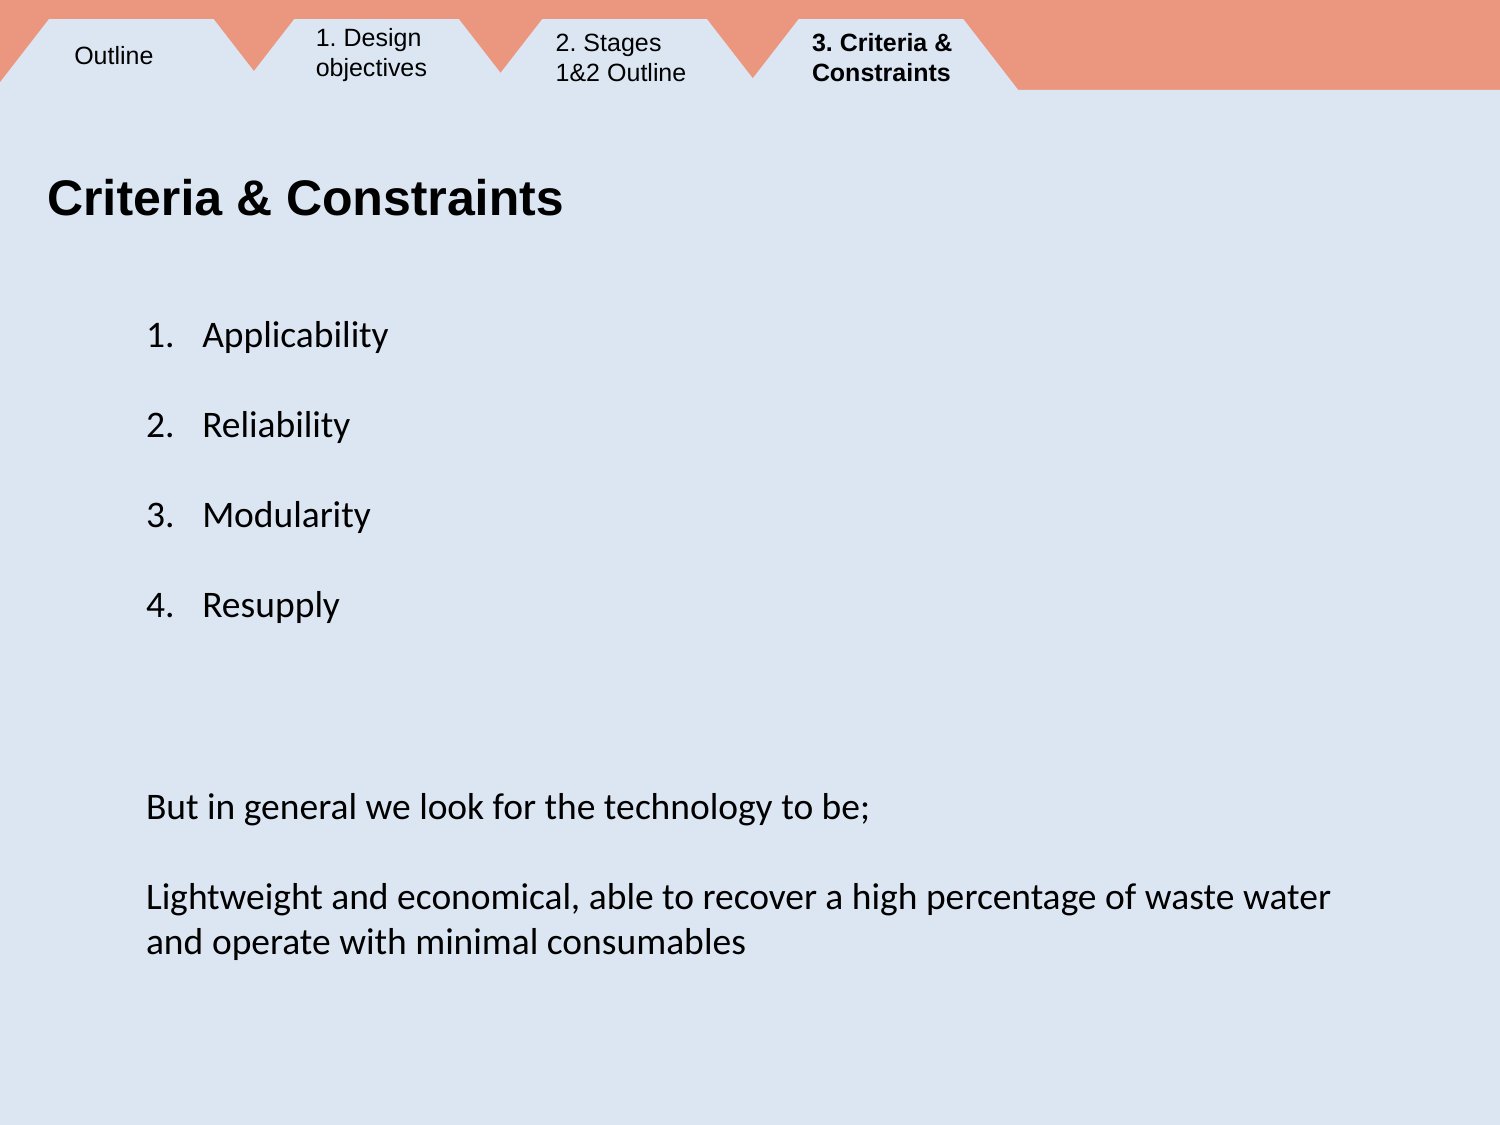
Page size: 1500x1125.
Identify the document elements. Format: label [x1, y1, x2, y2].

list [0, 0, 1500, 1125]
